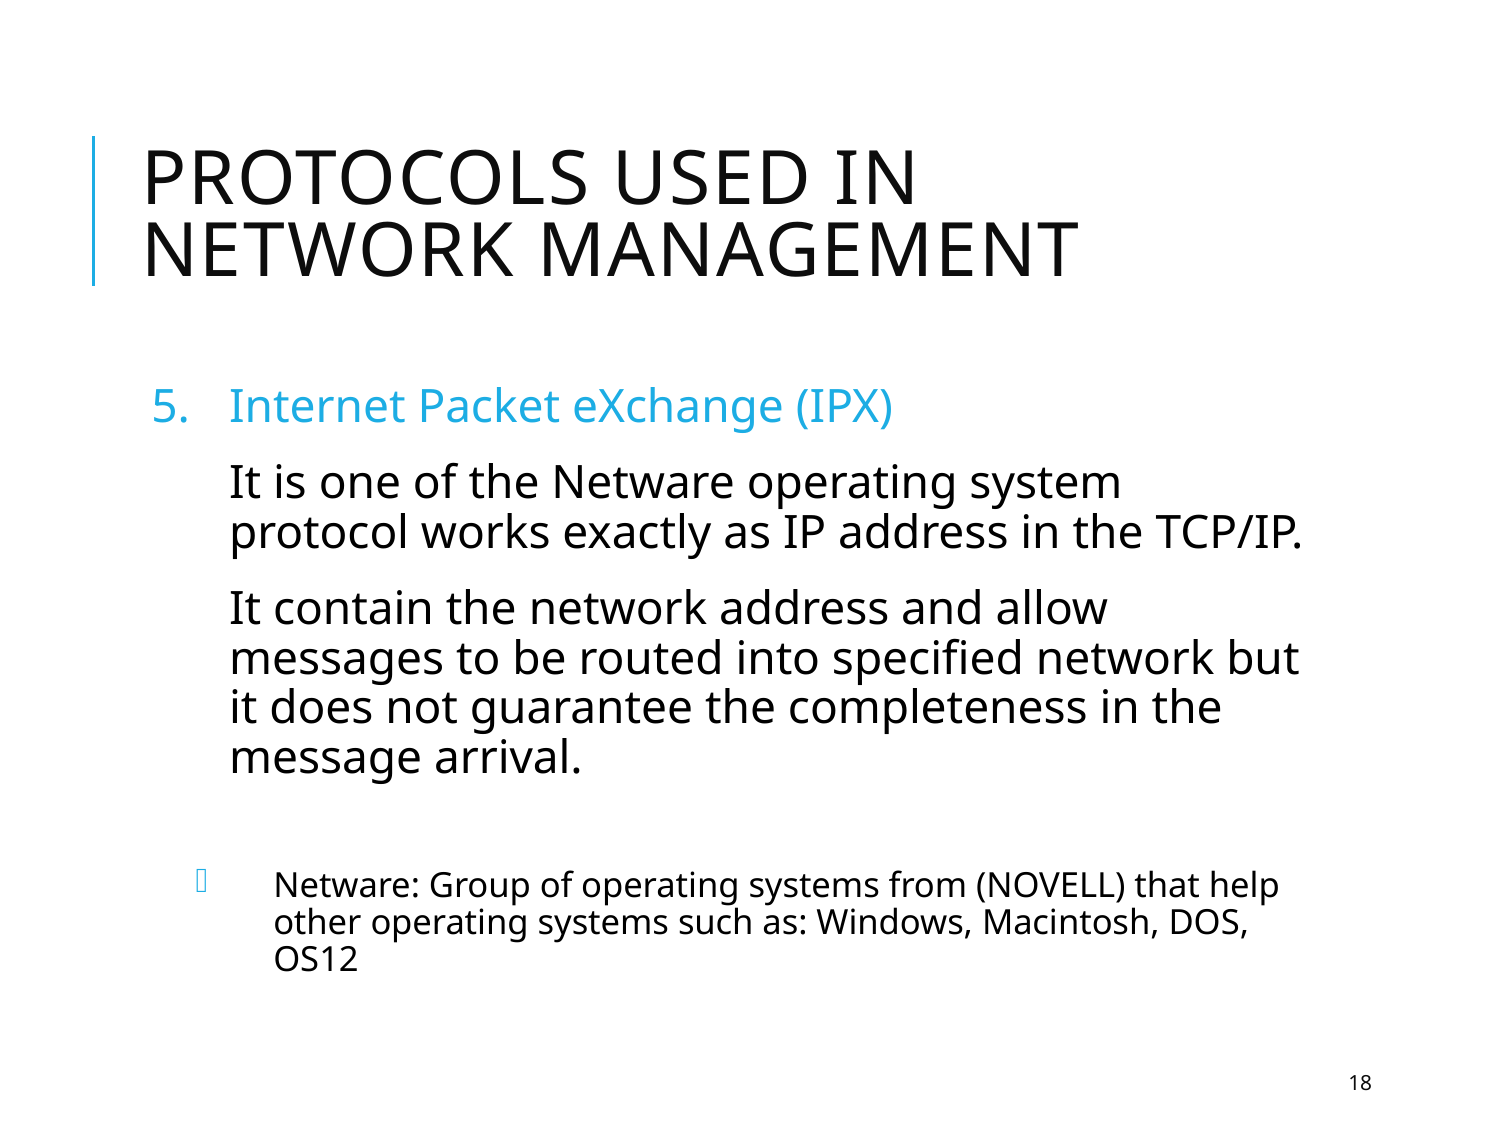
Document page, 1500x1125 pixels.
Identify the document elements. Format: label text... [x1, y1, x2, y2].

slide_number 18 [1333, 1061, 1454, 1107]
title Protocols used in Network Management [126, 96, 1322, 342]
list Internet Packet eXchange (IPX) It is one of the Netware operating system protocol works exactly as IP address in the TCP/IP. It contain the network address and allow messages to be routed into specified network but it does not guarantee the completeness in the message arrival. Netware: Group of operating systems from (NOVELL) that help other operating systems such as: Windows, Macintosh, DOS, OS12 [126, 375, 1322, 1035]
